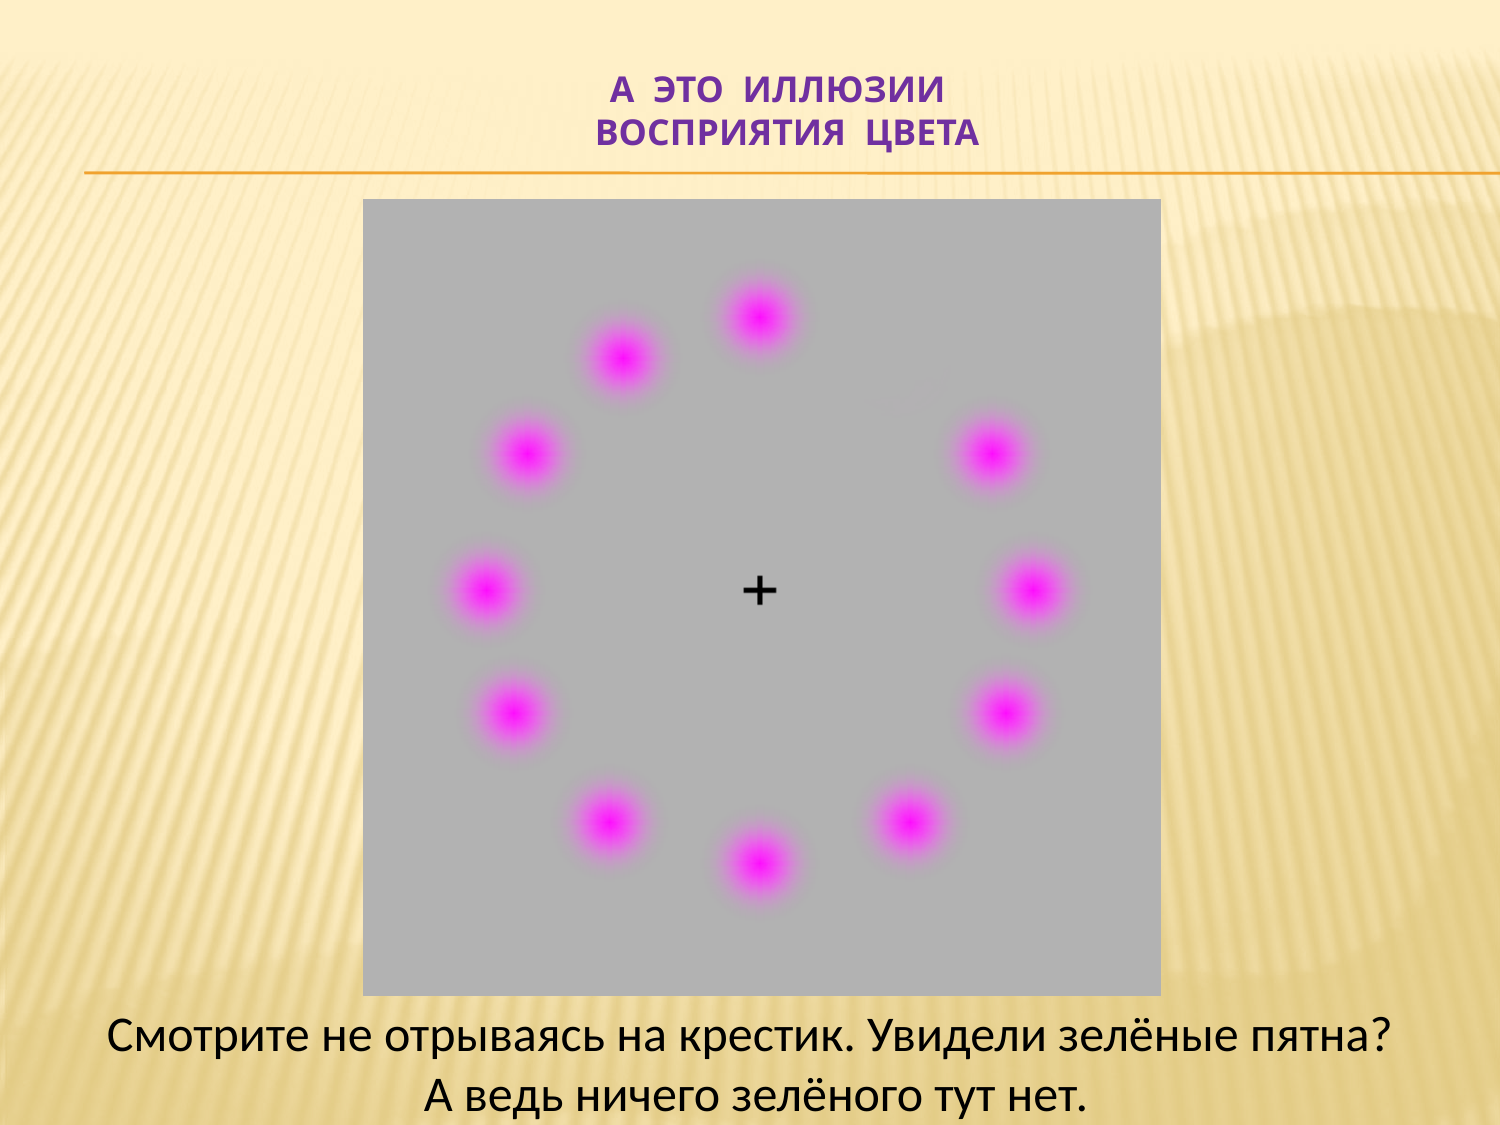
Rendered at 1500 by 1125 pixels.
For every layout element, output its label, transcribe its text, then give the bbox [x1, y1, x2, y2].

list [362, 198, 1161, 997]
text_box Смотрите не отрываясь на крестик. Увидели зелёные пятна? А ведь ничего зелёного тут нет. [46, 949, 1465, 1125]
title А это иллюзии восприятия цвета [75, 58, 1500, 197]
